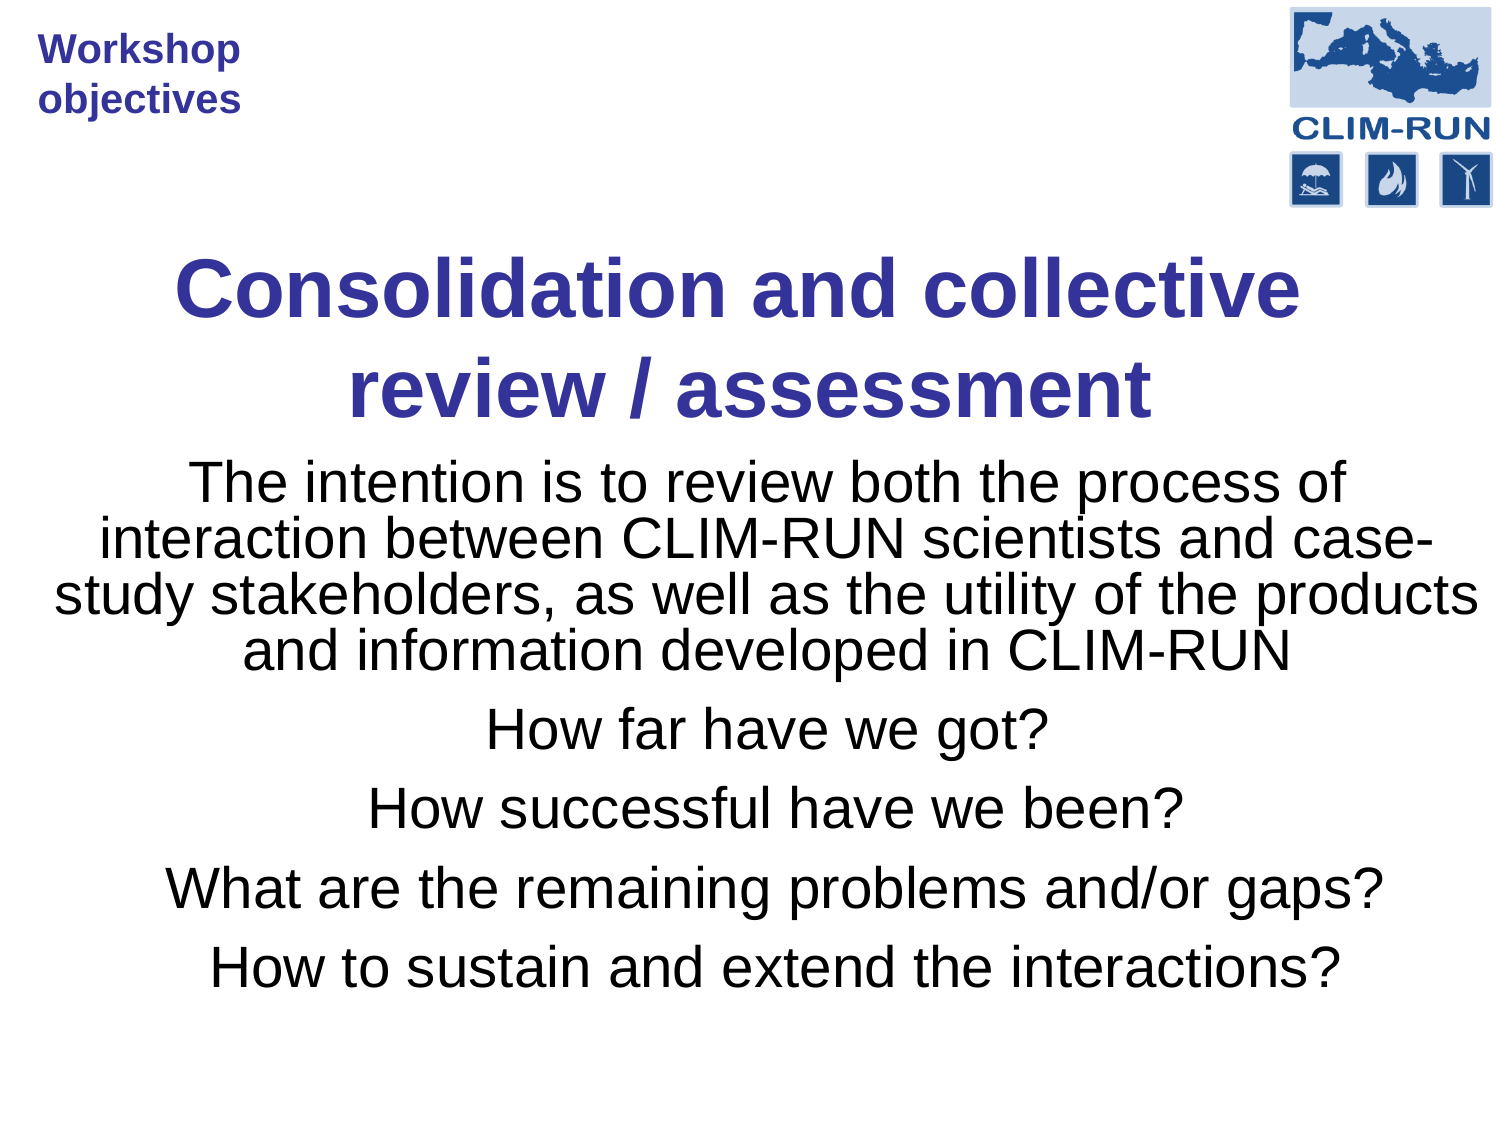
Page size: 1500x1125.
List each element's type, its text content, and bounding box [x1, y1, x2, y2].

text_box Workshop objectives [23, 14, 258, 130]
title Consolidation and collective review / assessment [0, 213, 1500, 456]
picture [1281, 0, 1500, 216]
subtitle The intention is to review both the process of interaction between CLIM-RUN scientists and case-study stakeholders, as well as the utility of the products and information developed in CLIM-RUN How far have we got? How successful have we been? What are the remaining problems and/or gaps? How to sustain and extend the interactions? [36, 449, 1500, 1125]
